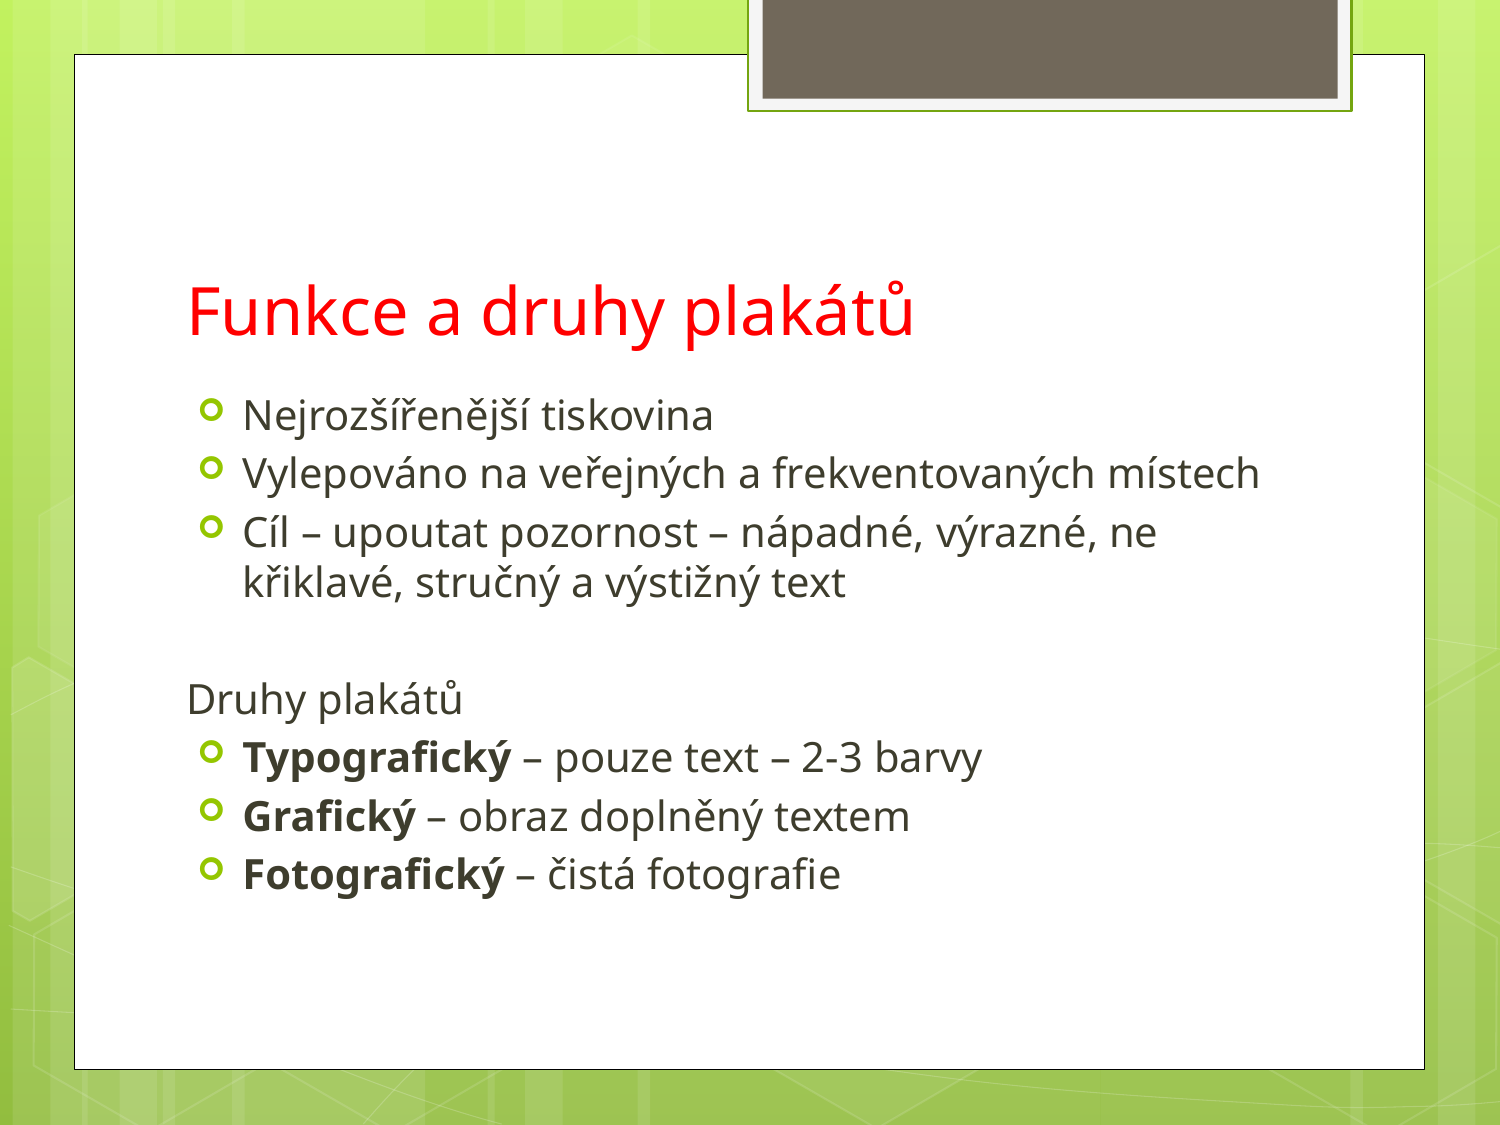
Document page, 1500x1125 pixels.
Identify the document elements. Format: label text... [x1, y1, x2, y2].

title Funkce a druhy plakátů [171, 168, 1324, 357]
list Nejrozšířenější tiskovina Vylepováno na veřejných a frekventovaných místech Cíl – upoutat pozornost – nápadné, výrazné, ne křiklavé, stručný a výstižný text Druhy plakátů Typografický – pouze text – 2-3 barvy Grafický – obraz doplněný textem Fotografický – čistá fotografie [171, 381, 1283, 957]
